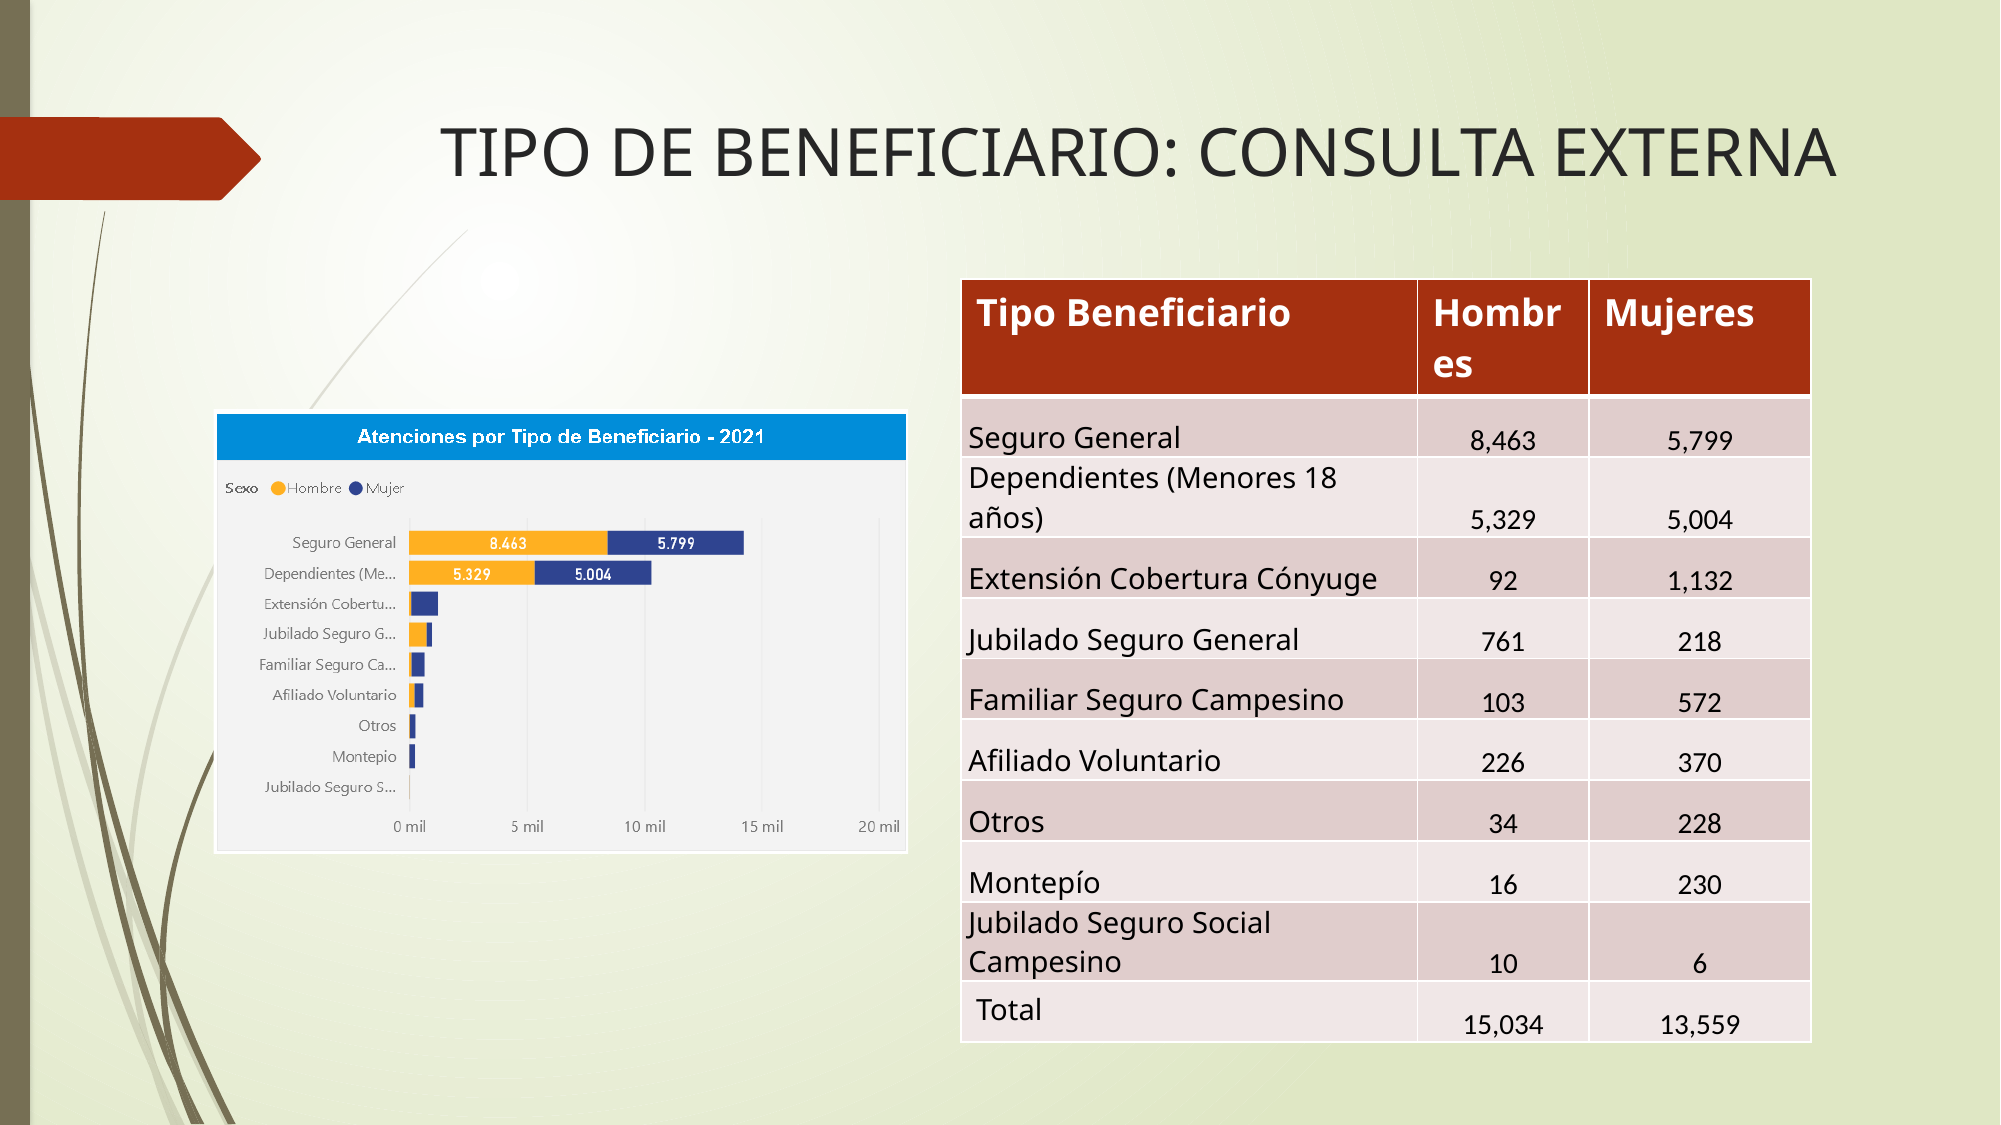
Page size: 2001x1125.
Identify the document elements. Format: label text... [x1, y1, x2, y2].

table_cell Total [962, 982, 1417, 1041]
table_cell 370 [1590, 720, 1810, 779]
table_cell 103 [1418, 659, 1588, 718]
table_cell Montepío [962, 842, 1417, 901]
table_cell Jubilado Seguro Social Campesino [962, 903, 1417, 980]
table_header Mujeres [1590, 280, 1810, 394]
table_cell 228 [1590, 781, 1810, 840]
table_cell 5,329 [1418, 458, 1588, 536]
table_cell Jubilado Seguro General [962, 599, 1417, 658]
table_cell Familiar Seguro Campesino [962, 659, 1417, 718]
picture [213, 409, 909, 854]
table_header Hombres [1418, 280, 1588, 394]
table_cell Afiliado Voluntario [962, 720, 1417, 779]
table_header Tipo Beneficiario [962, 280, 1417, 394]
table_cell Extensión Cobertura Cónyuge [962, 538, 1417, 597]
table_cell 572 [1590, 659, 1810, 718]
table_cell 92 [1418, 538, 1588, 597]
table_cell 218 [1590, 599, 1810, 658]
table_cell Dependientes (Menores 18 años) [962, 458, 1417, 536]
table_cell 761 [1418, 599, 1588, 658]
table_cell Otros [962, 781, 1417, 840]
table_cell 34 [1418, 781, 1588, 840]
table_cell 6 [1590, 903, 1810, 980]
table_cell Seguro General [962, 399, 1417, 456]
table_cell 13,559 [1590, 982, 1810, 1041]
title TIPO DE BENEFICIARIO: CONSULTA EXTERNA [425, 102, 1888, 313]
table_cell 5,799 [1590, 399, 1810, 456]
table_cell 230 [1590, 842, 1810, 901]
table_cell 8,463 [1418, 399, 1588, 456]
table_cell 10 [1418, 903, 1588, 980]
table_cell 1,132 [1590, 538, 1810, 597]
table_cell 15,034 [1418, 982, 1588, 1041]
table_cell 5,004 [1590, 458, 1810, 536]
table_cell 16 [1418, 842, 1588, 901]
table_cell 226 [1418, 720, 1588, 779]
